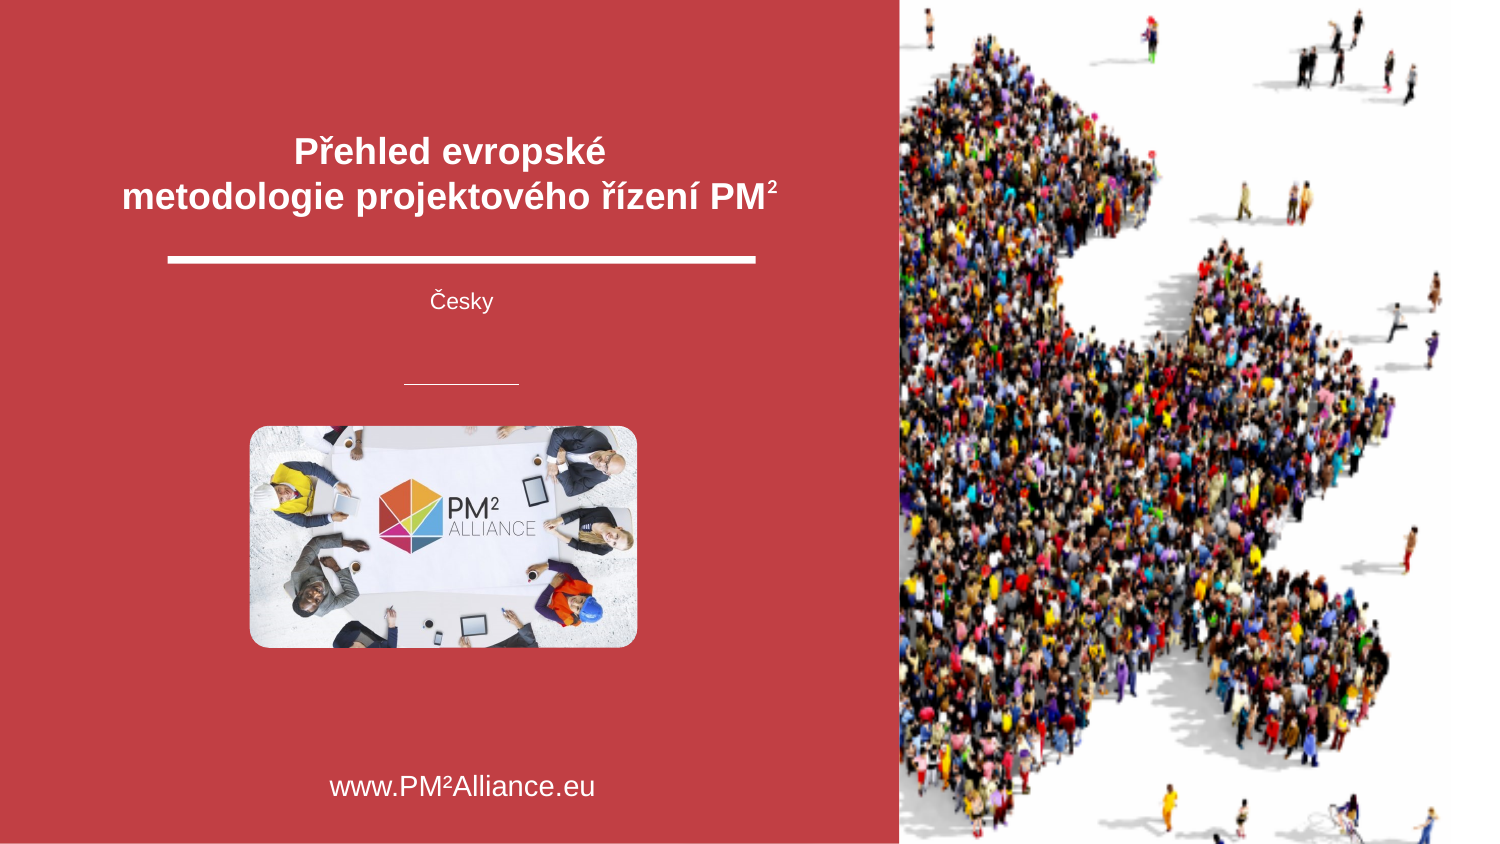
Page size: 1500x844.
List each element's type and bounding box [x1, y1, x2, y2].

text_box [0, 119, 914, 811]
picture [249, 425, 638, 648]
text_box [0, 0, 1500, 844]
